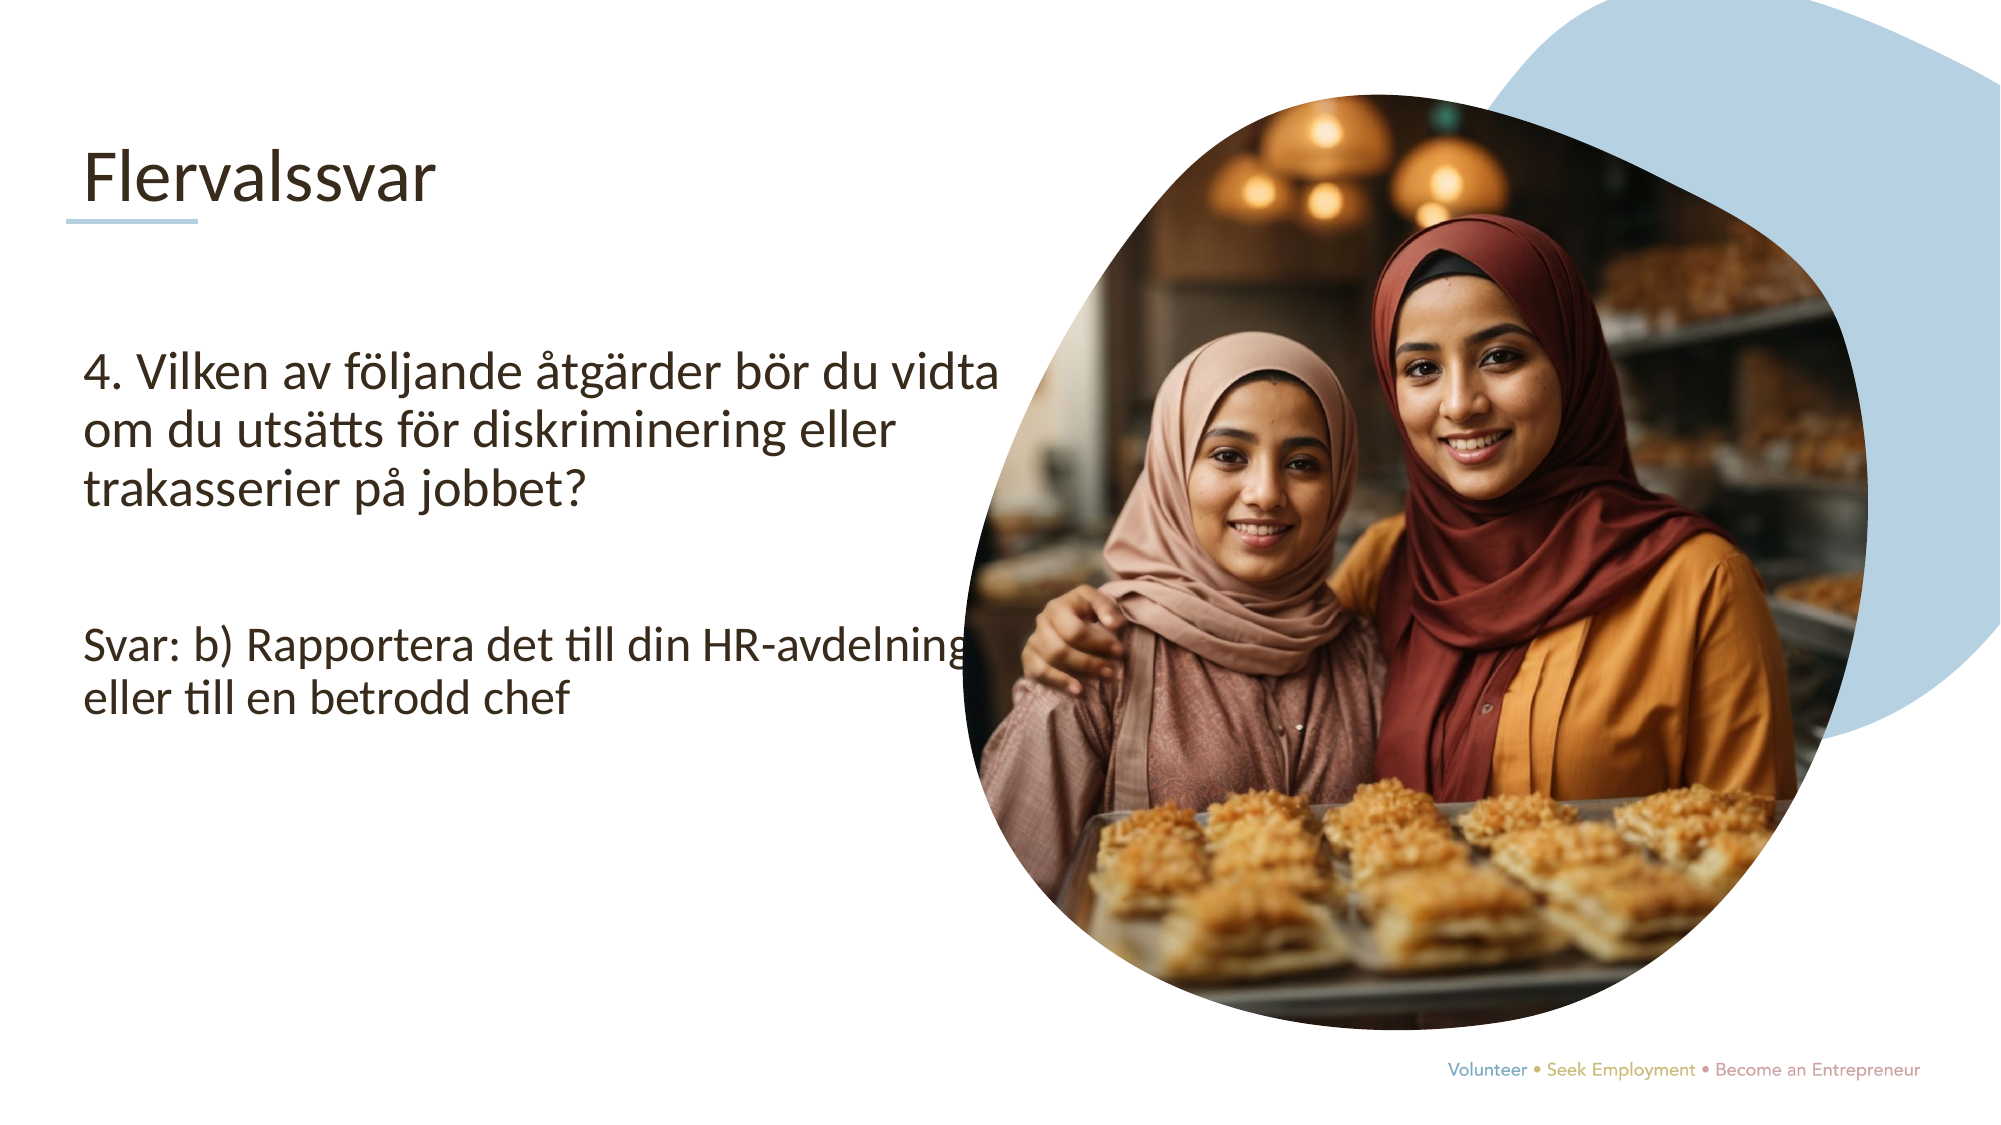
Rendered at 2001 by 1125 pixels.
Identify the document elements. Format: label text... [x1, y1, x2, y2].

picture [1418, 1046, 1971, 1103]
text_box Flervalssvar [68, 129, 903, 356]
text_box 4. Vilken av följande åtgärder bör du vidta om du utsätts för diskriminering eller trakasserier på jobbet? Svar: b) Rapportera det till din HR-avdelning eller till en betrodd chef [68, 335, 1035, 1125]
picture [962, 94, 1869, 1031]
